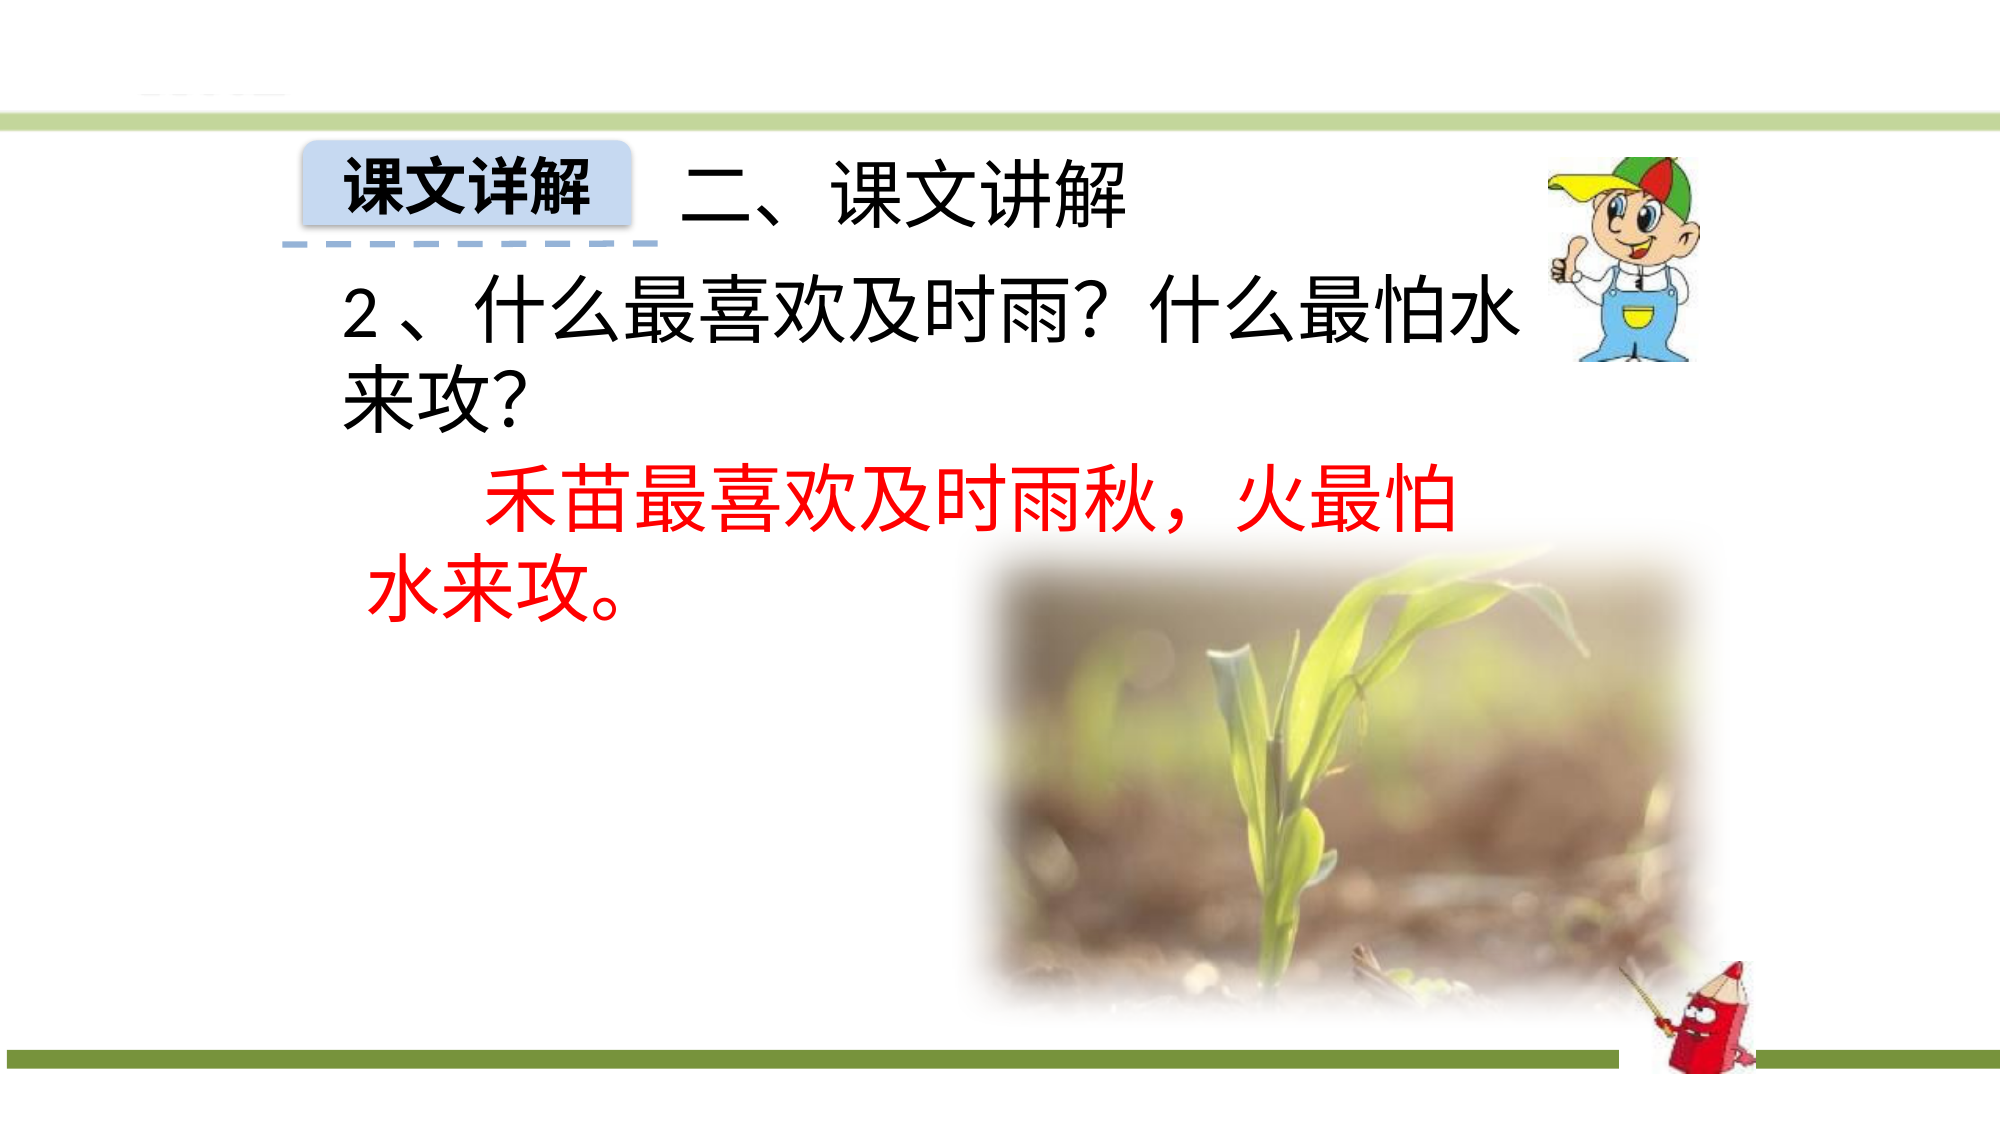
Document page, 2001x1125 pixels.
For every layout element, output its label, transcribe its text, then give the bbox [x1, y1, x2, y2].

text_box 禾苗最喜欢及时雨秋，火最怕水来攻。 [350, 444, 1549, 639]
text_box 2、什么最喜欢及时雨？什么最怕水来攻？ [326, 255, 1591, 451]
picture [0, 94, 2000, 1074]
text_box 二、课文讲解 [663, 140, 1144, 246]
text_box 课文详解 [302, 139, 632, 226]
